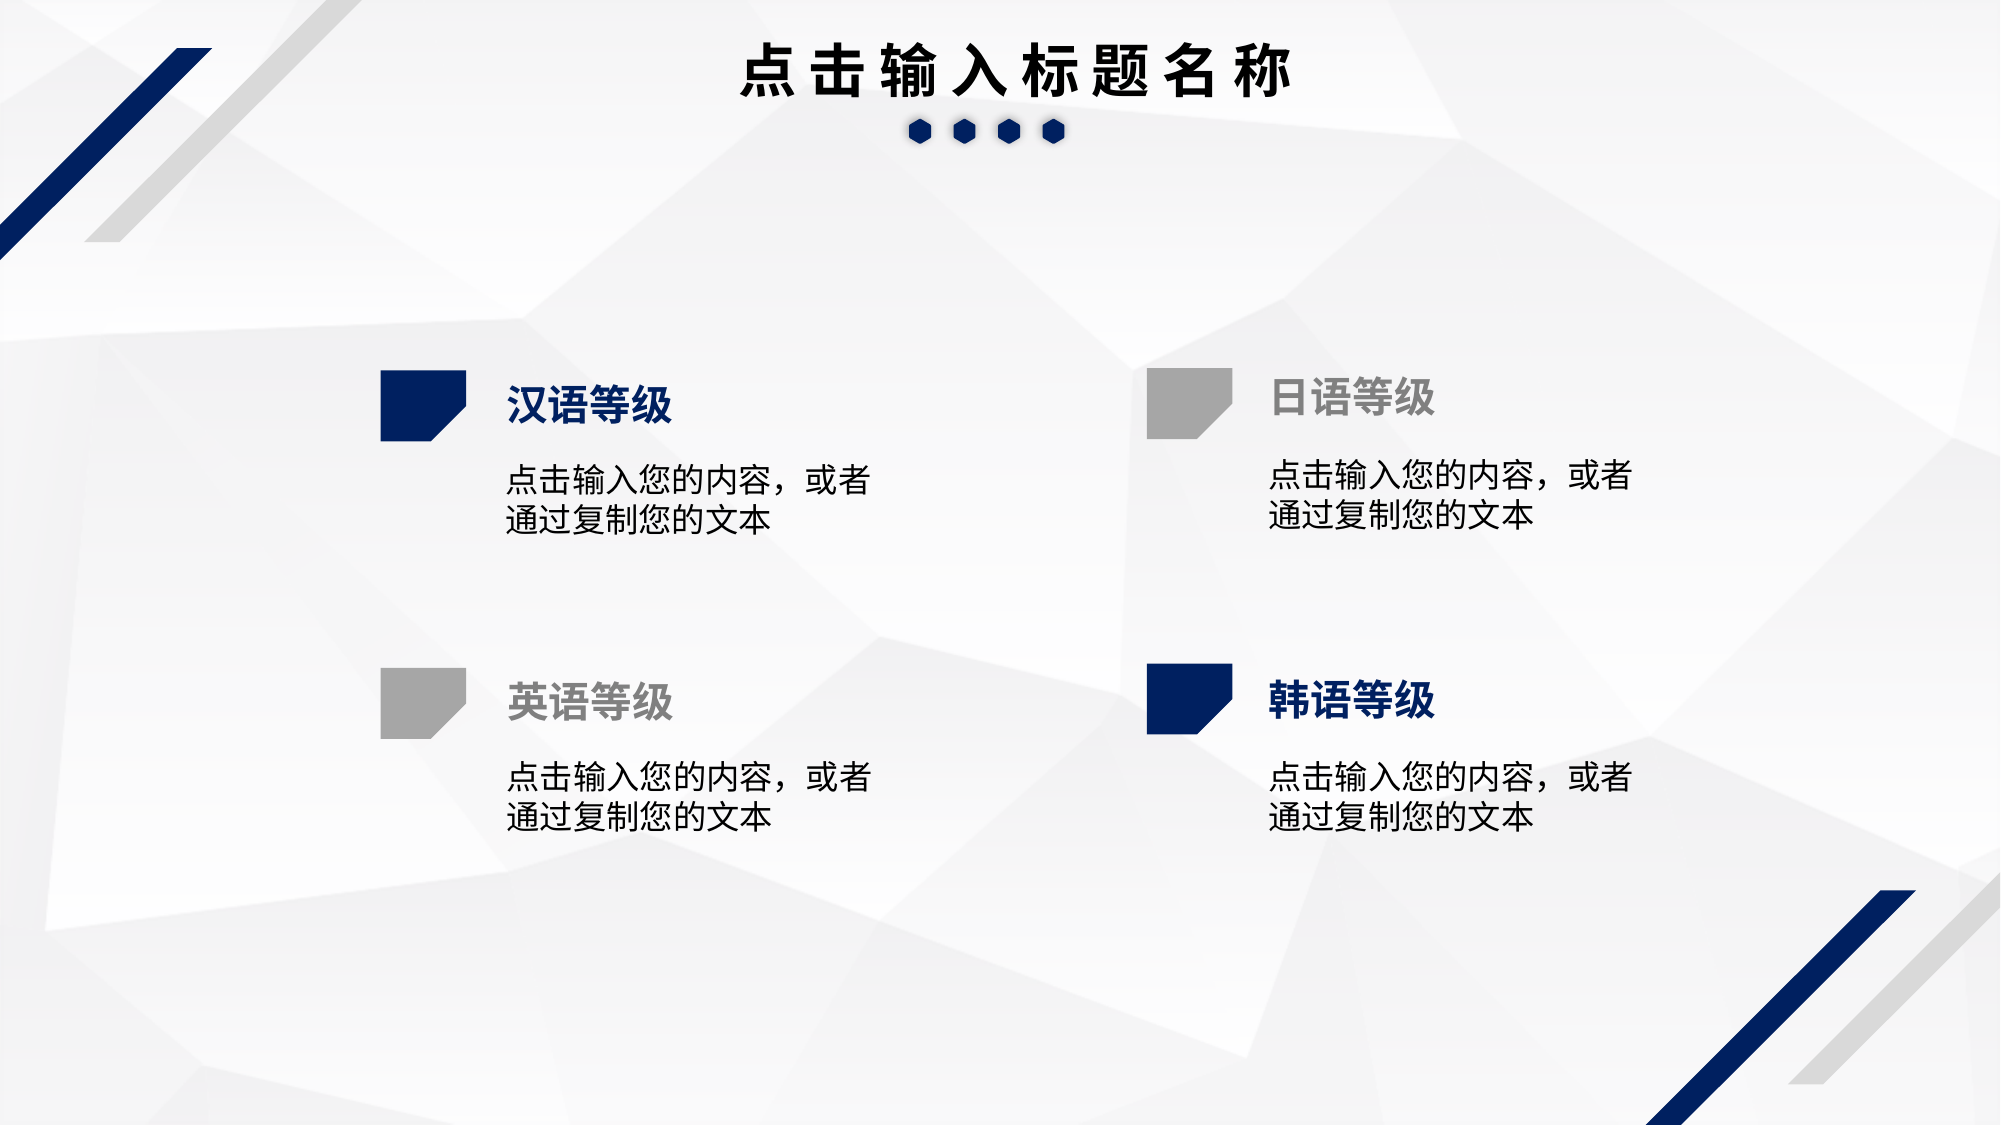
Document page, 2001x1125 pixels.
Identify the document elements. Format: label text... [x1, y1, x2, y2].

text_box 点击输入您的内容，或者通过复制您的文本 [491, 748, 913, 827]
text_box 点击输入标题名称 [723, 27, 1307, 112]
text_box [952, 117, 977, 145]
text_box 韩语等级 [1254, 666, 1526, 732]
text_box [1145, 662, 1234, 736]
text_box 点击输入您的内容，或者通过复制您的文本 [1253, 748, 1670, 827]
text_box [1145, 367, 1234, 441]
text_box 日语等级 [1254, 363, 1526, 429]
text_box 汉语等级 [491, 370, 730, 436]
text_box [908, 117, 933, 145]
picture [0, 0, 2001, 1125]
text_box [379, 369, 468, 443]
text_box [379, 666, 468, 740]
text_box [1041, 117, 1066, 145]
text_box [997, 117, 1022, 145]
text_box 英语等级 [492, 668, 731, 733]
text_box 点击输入您的内容，或者通过复制您的文本 [1253, 446, 1670, 525]
text_box 点击输入您的内容，或者通过复制您的文本 [490, 451, 913, 530]
